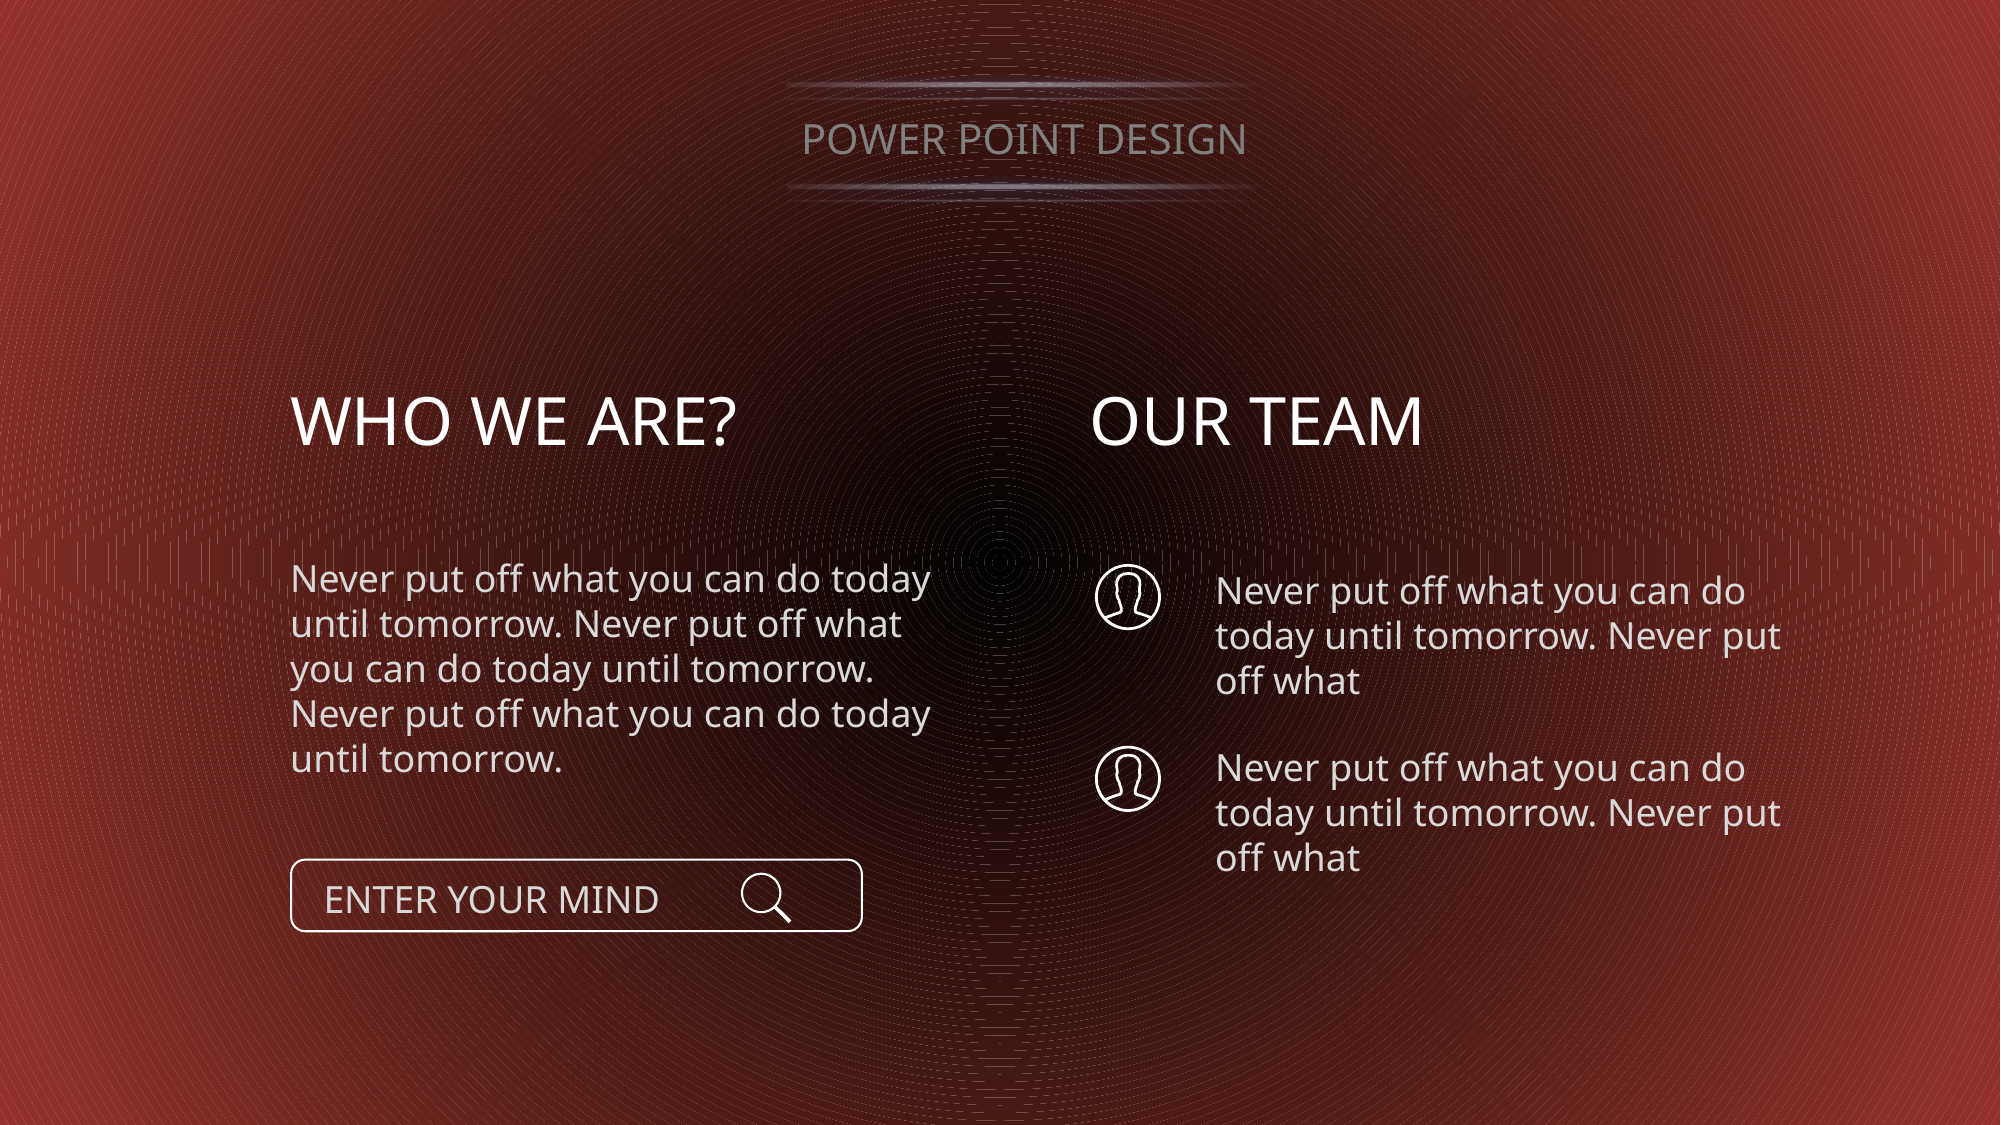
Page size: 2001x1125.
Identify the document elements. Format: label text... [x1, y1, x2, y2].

picture [748, 167, 1293, 234]
picture [747, 65, 1292, 131]
text_box [290, 858, 863, 933]
text_box [740, 872, 792, 924]
text_box ENTER YOUR MIND [308, 868, 714, 929]
text_box [1095, 745, 1161, 812]
text_box POWER POINT DESIGN [786, 105, 1327, 171]
text_box OUR TEAM [1074, 371, 1608, 467]
text_box [1095, 563, 1161, 631]
text_box Never put off what you can do today until tomorrow. Never put off what you can do today until tomorrow. Never put off what you can do today until tomorrow. [275, 547, 954, 833]
text_box Never put off what you can do today until tomorrow. Never put off what [1200, 559, 1807, 710]
text_box Never put off what you can do today until tomorrow. Never put off what [1200, 736, 1807, 886]
text_box WHO WE ARE? [275, 371, 809, 467]
